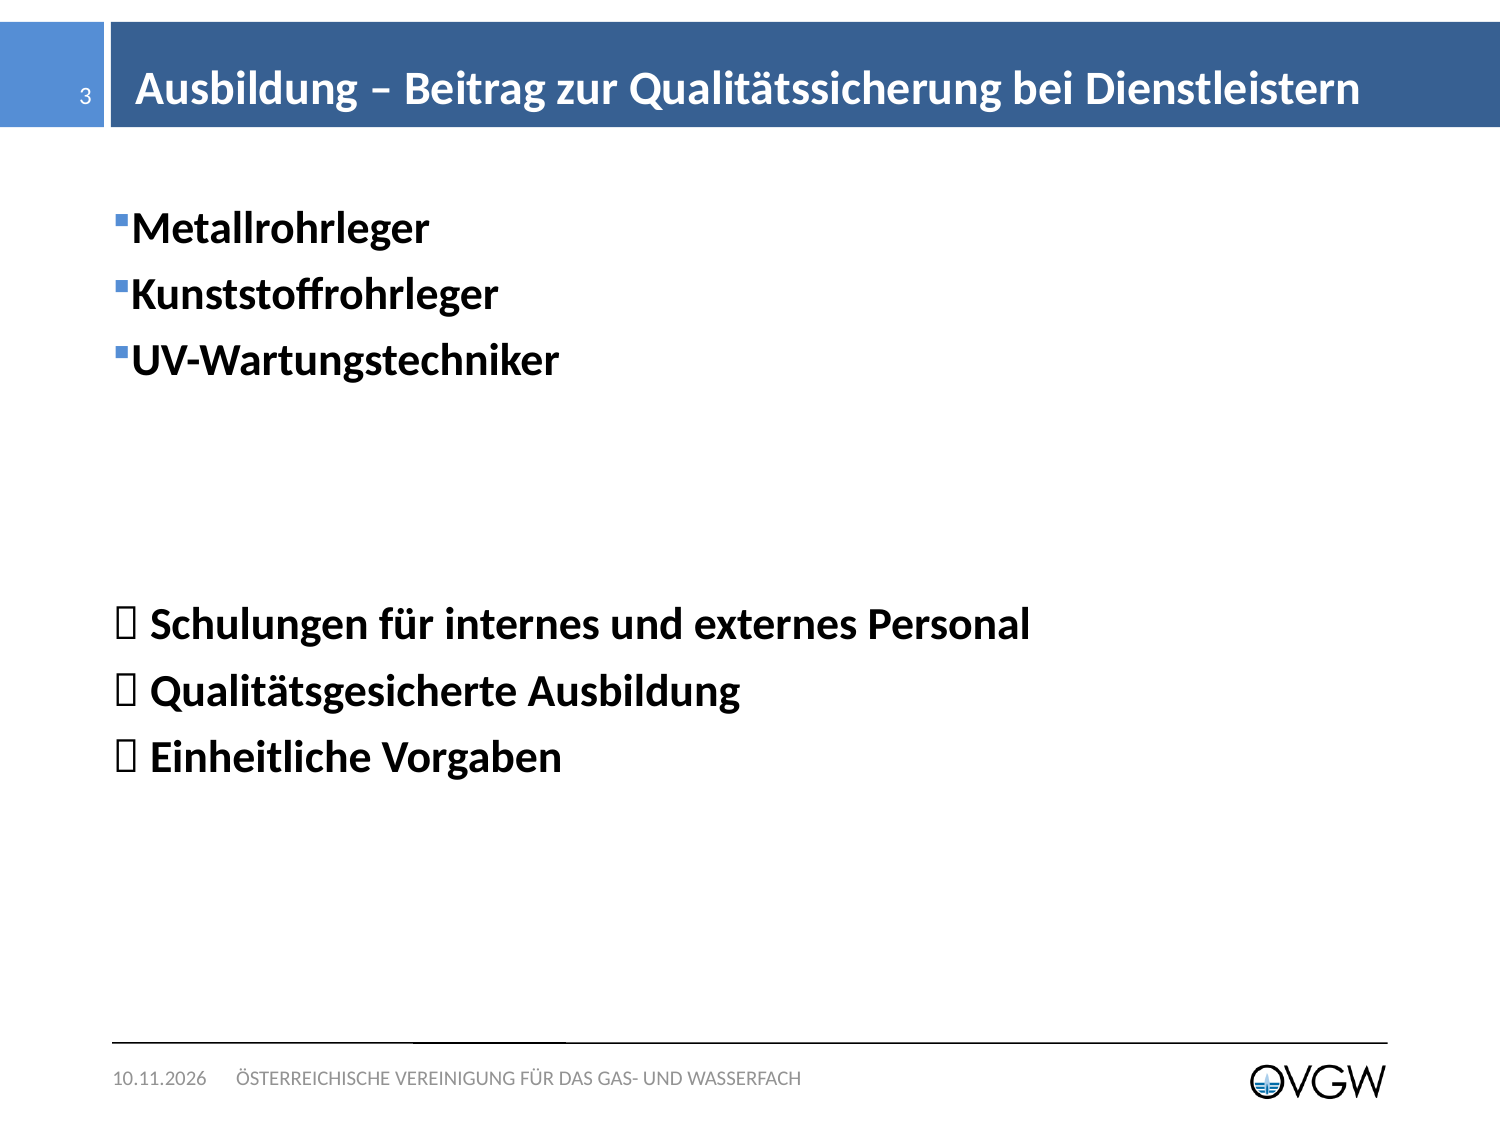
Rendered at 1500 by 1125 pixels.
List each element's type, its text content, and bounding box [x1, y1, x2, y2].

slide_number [112, 1059, 230, 1095]
list Metallrohrleger Kunststoffrohrleger UV-Wartungstechniker  Schulungen für internes und externes Personal  Qualitätsgesicherte Ausbildung  Einheitliche Vorgaben [112, 196, 1407, 1024]
title Ausbildung – Beitrag zur Qualitätssicherung bei Dienstleistern [112, 45, 1483, 126]
footer ÖSTERREICHISCHE VEREINIGUNG FÜR DAS GAS- UND WASSERFACH [236, 1059, 1003, 1095]
slide_number 3 [16, 64, 92, 125]
picture [1238, 1054, 1397, 1109]
